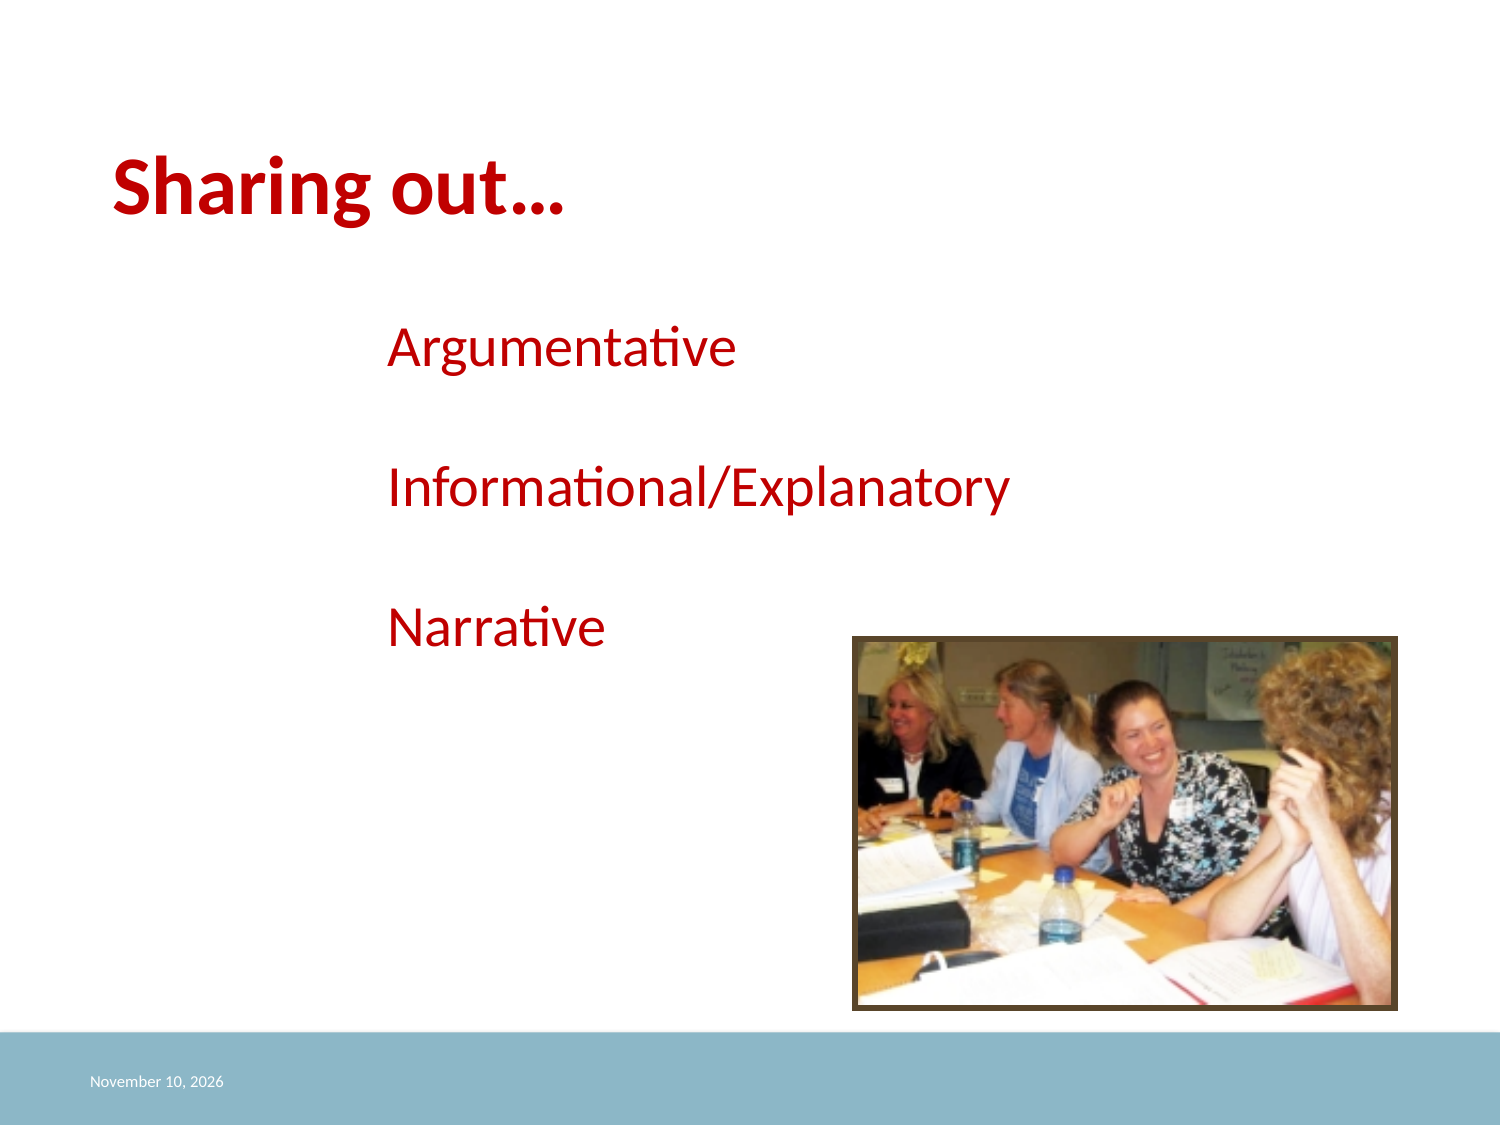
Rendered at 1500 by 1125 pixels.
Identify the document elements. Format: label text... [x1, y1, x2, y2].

picture [858, 641, 1392, 1005]
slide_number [75, 1051, 425, 1112]
text_box Argumentative Informational/Explanatory Narrative [372, 300, 1123, 806]
title Sharing out… [112, 141, 1423, 234]
